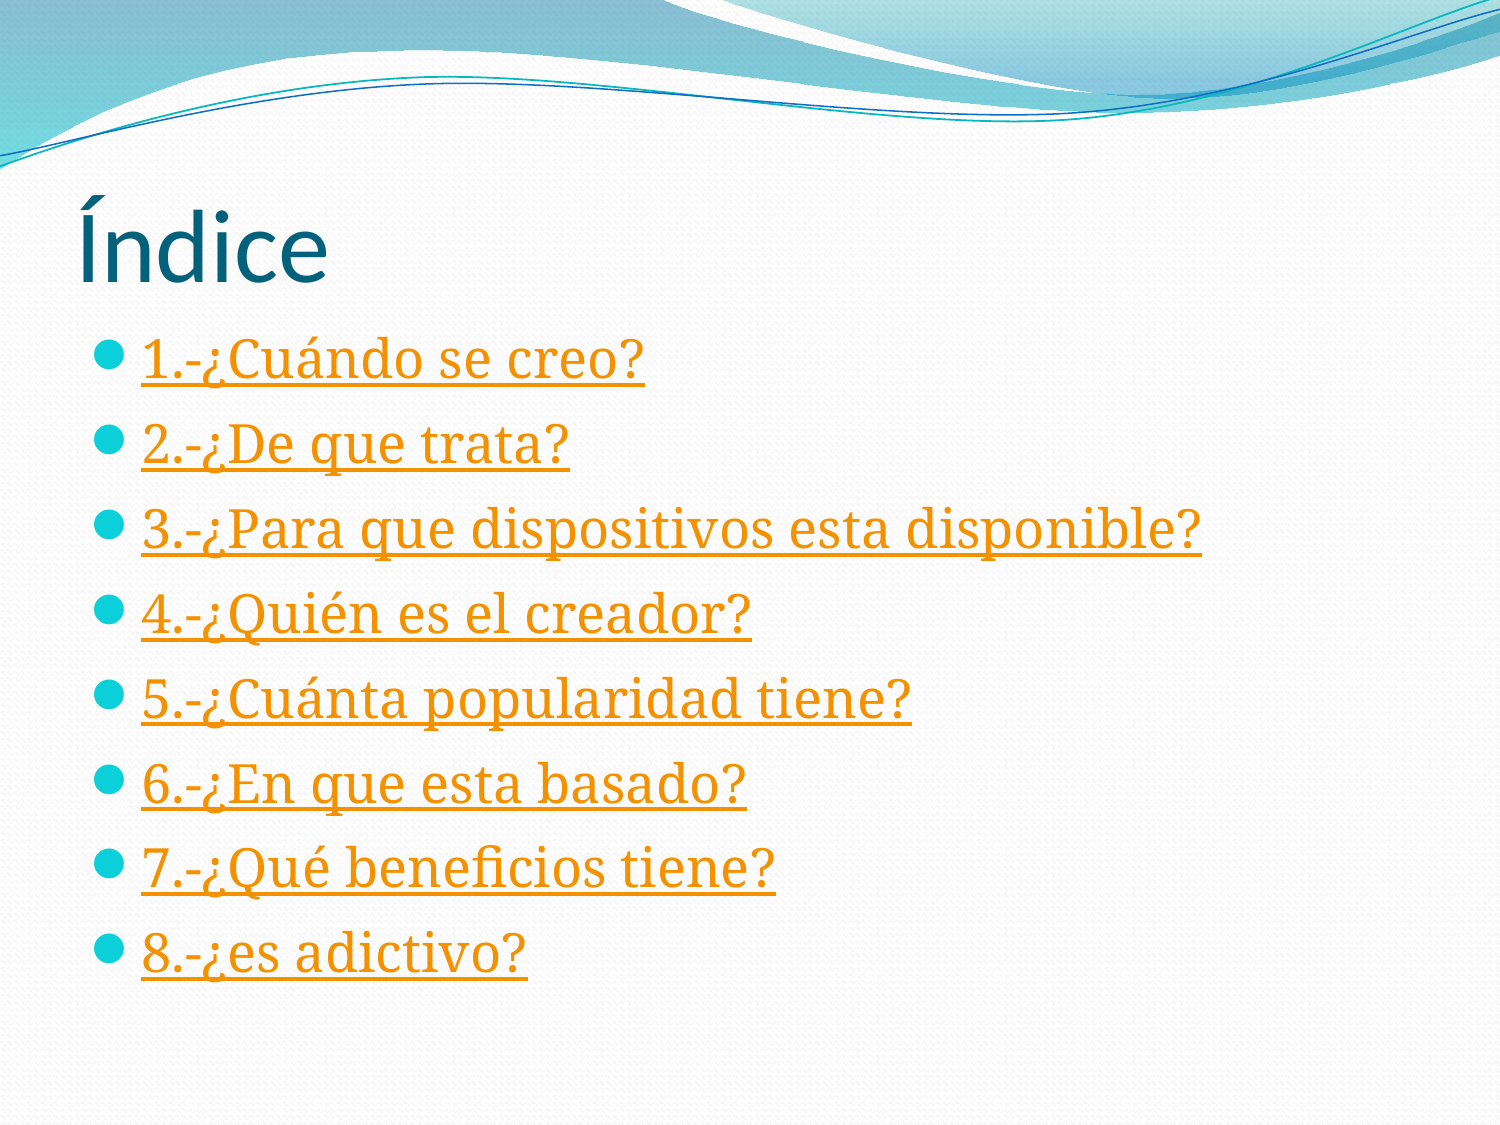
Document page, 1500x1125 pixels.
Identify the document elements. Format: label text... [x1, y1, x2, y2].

title Índice [75, 115, 1425, 303]
list 1.-¿Cuándo se creo? 2.-¿De que trata? 3.-¿Para que dispositivos esta disponible? 4.-¿Quién es el creador? 5.-¿Cuánta popularidad tiene? 6.-¿En que esta basado? 7.-¿Qué beneficios tiene? 8.-¿es adictivo? [75, 317, 1425, 1038]
